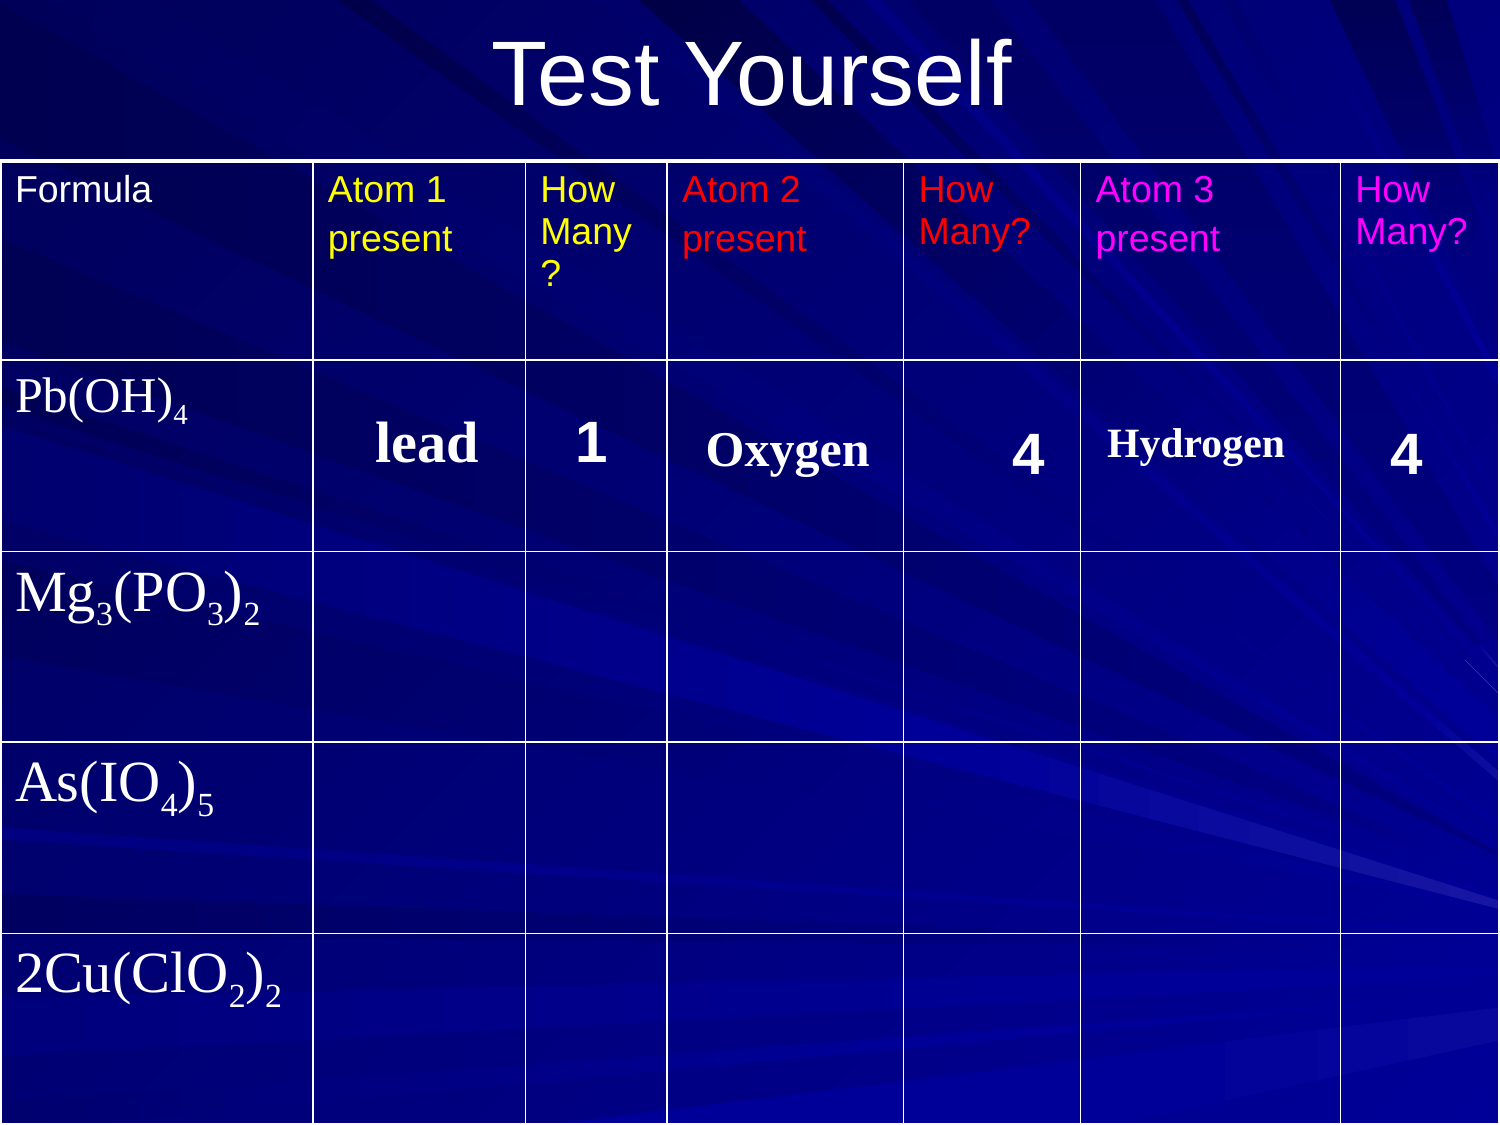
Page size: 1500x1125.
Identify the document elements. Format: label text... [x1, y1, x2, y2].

table_cell [1081, 552, 1340, 741]
table_header How Many? [1341, 163, 1498, 359]
table_cell [314, 361, 525, 551]
table_header Atom 2 present [668, 163, 903, 359]
table_cell [904, 361, 1080, 551]
table_header Atom 1 present [314, 163, 525, 359]
text_box lead [360, 397, 538, 482]
table_cell [1081, 361, 1340, 551]
text_box 4 [1375, 408, 1459, 494]
title Test Yourself [76, 0, 1428, 138]
table_cell [904, 743, 1080, 933]
table_cell [1341, 361, 1498, 551]
text_box Oxygen [690, 408, 904, 484]
text_box 4 [998, 408, 1081, 494]
text_box Hydrogen [1092, 408, 1329, 474]
table_cell [1341, 552, 1498, 741]
table_cell [314, 552, 525, 741]
table_header How Many? [904, 163, 1080, 359]
table_cell [668, 934, 903, 1123]
table_cell [526, 361, 666, 551]
table_header Atom 3 present [1081, 163, 1340, 359]
table_cell [1081, 934, 1340, 1123]
table_cell [1341, 743, 1498, 933]
table_cell [1081, 743, 1340, 933]
table_cell [1341, 934, 1498, 1123]
table_header How Many? [526, 163, 666, 359]
table_cell [904, 552, 1080, 741]
table_cell [668, 552, 903, 741]
table_cell Pb(OH)4 [2, 361, 312, 551]
table_cell As(IO4)5 [2, 743, 312, 933]
table_cell [526, 743, 666, 933]
table_cell [314, 743, 525, 933]
table_cell 2Cu(ClO2)2 [2, 934, 312, 1123]
table_cell [668, 743, 903, 933]
text_box 1 [560, 397, 644, 482]
table_cell [904, 934, 1080, 1123]
table_cell [314, 934, 525, 1123]
table_cell [526, 552, 666, 741]
table_cell Mg3(PO3)2 [2, 552, 312, 741]
table_cell [668, 361, 903, 551]
table_header Formula [2, 163, 312, 359]
table_cell [526, 934, 666, 1123]
